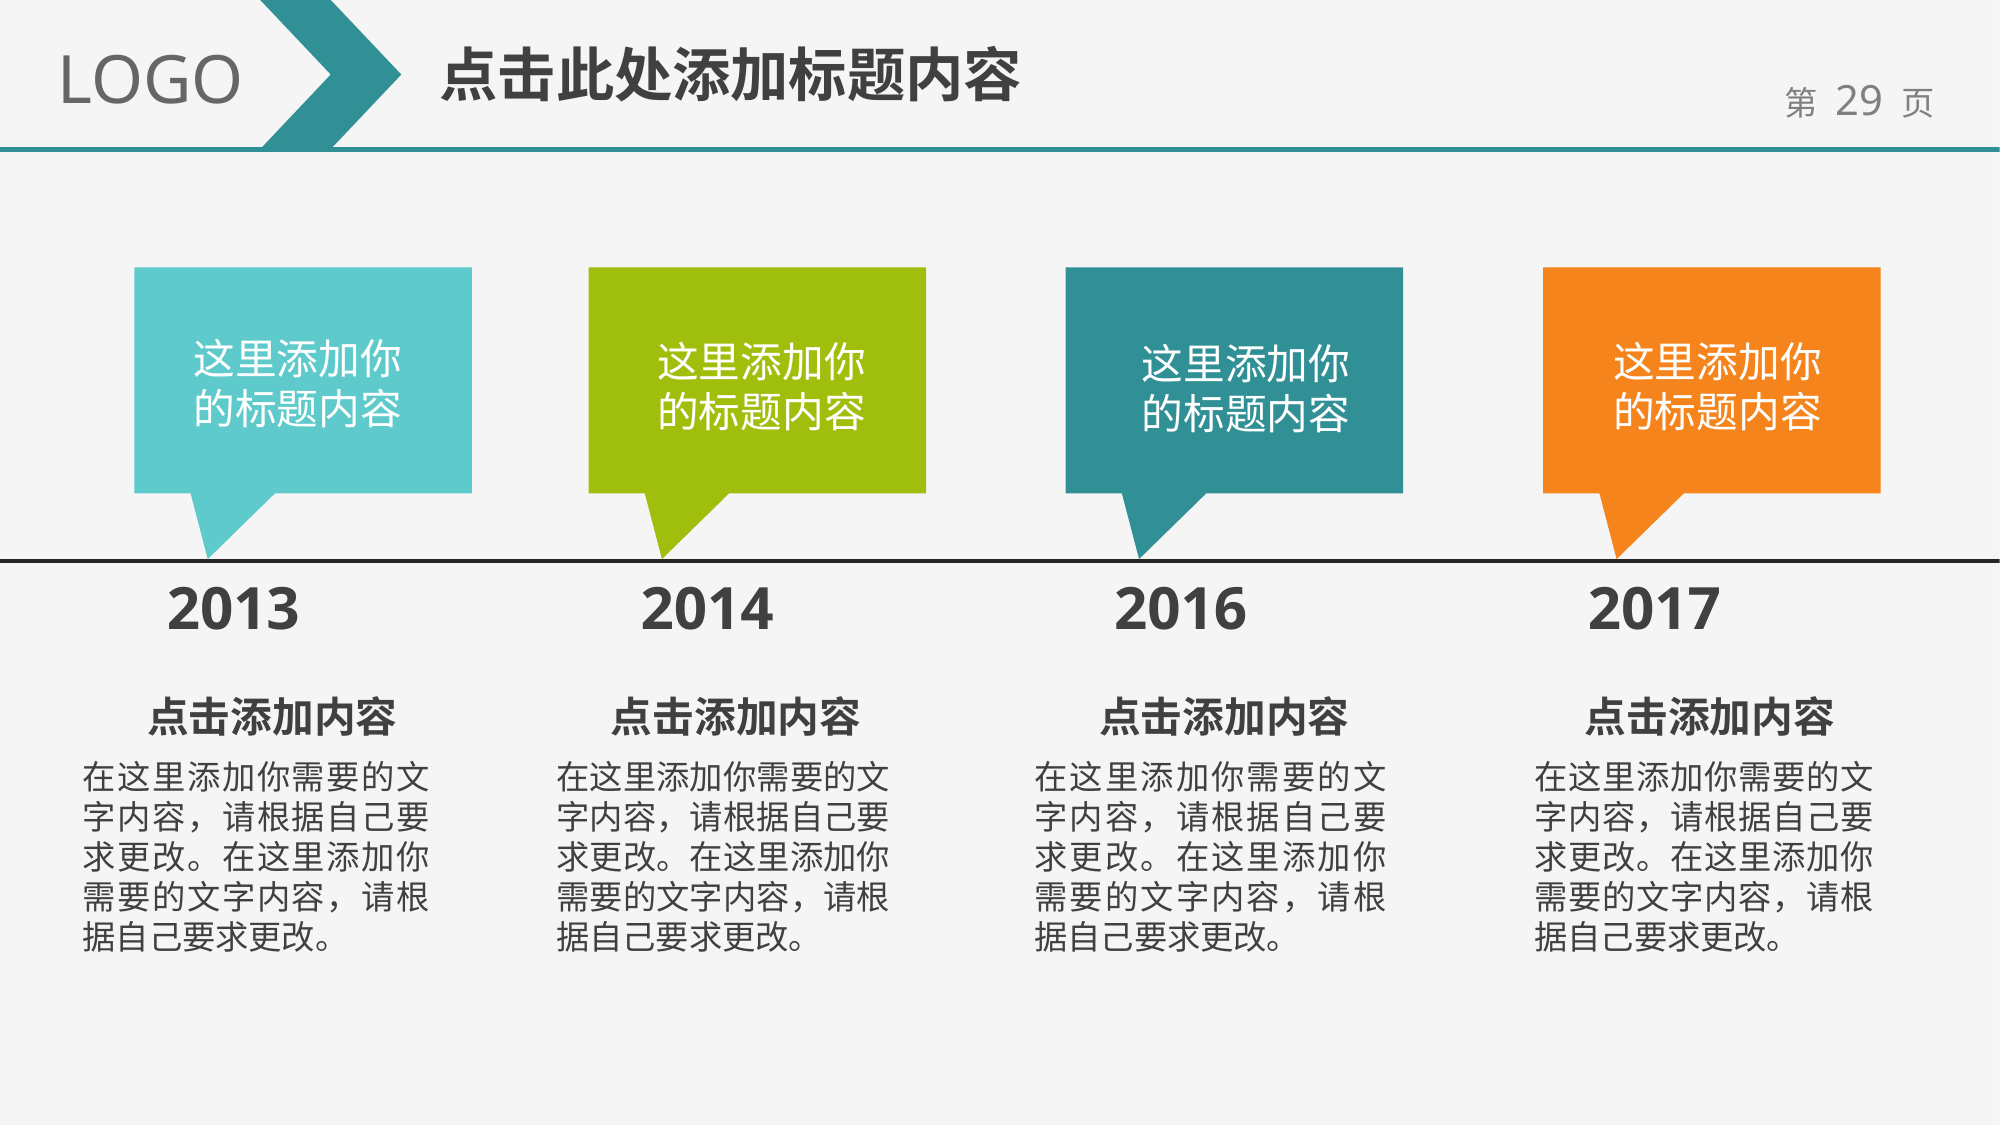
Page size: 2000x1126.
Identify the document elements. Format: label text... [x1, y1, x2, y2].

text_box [134, 267, 473, 494]
text_box 点击此处添加标题内容 [424, 31, 1095, 116]
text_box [1019, 683, 1402, 967]
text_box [588, 267, 927, 494]
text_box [1519, 683, 1889, 967]
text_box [1542, 267, 1881, 494]
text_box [541, 683, 906, 967]
text_box LOGO [42, 29, 259, 125]
text_box [0, 559, 2000, 563]
text_box 2013 [152, 563, 315, 649]
text_box 2017 [1573, 563, 1736, 649]
text_box 2014 [625, 563, 789, 649]
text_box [1065, 267, 1404, 494]
text_box 2016 [1099, 563, 1263, 649]
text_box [67, 683, 445, 967]
text_box [258, 0, 403, 148]
